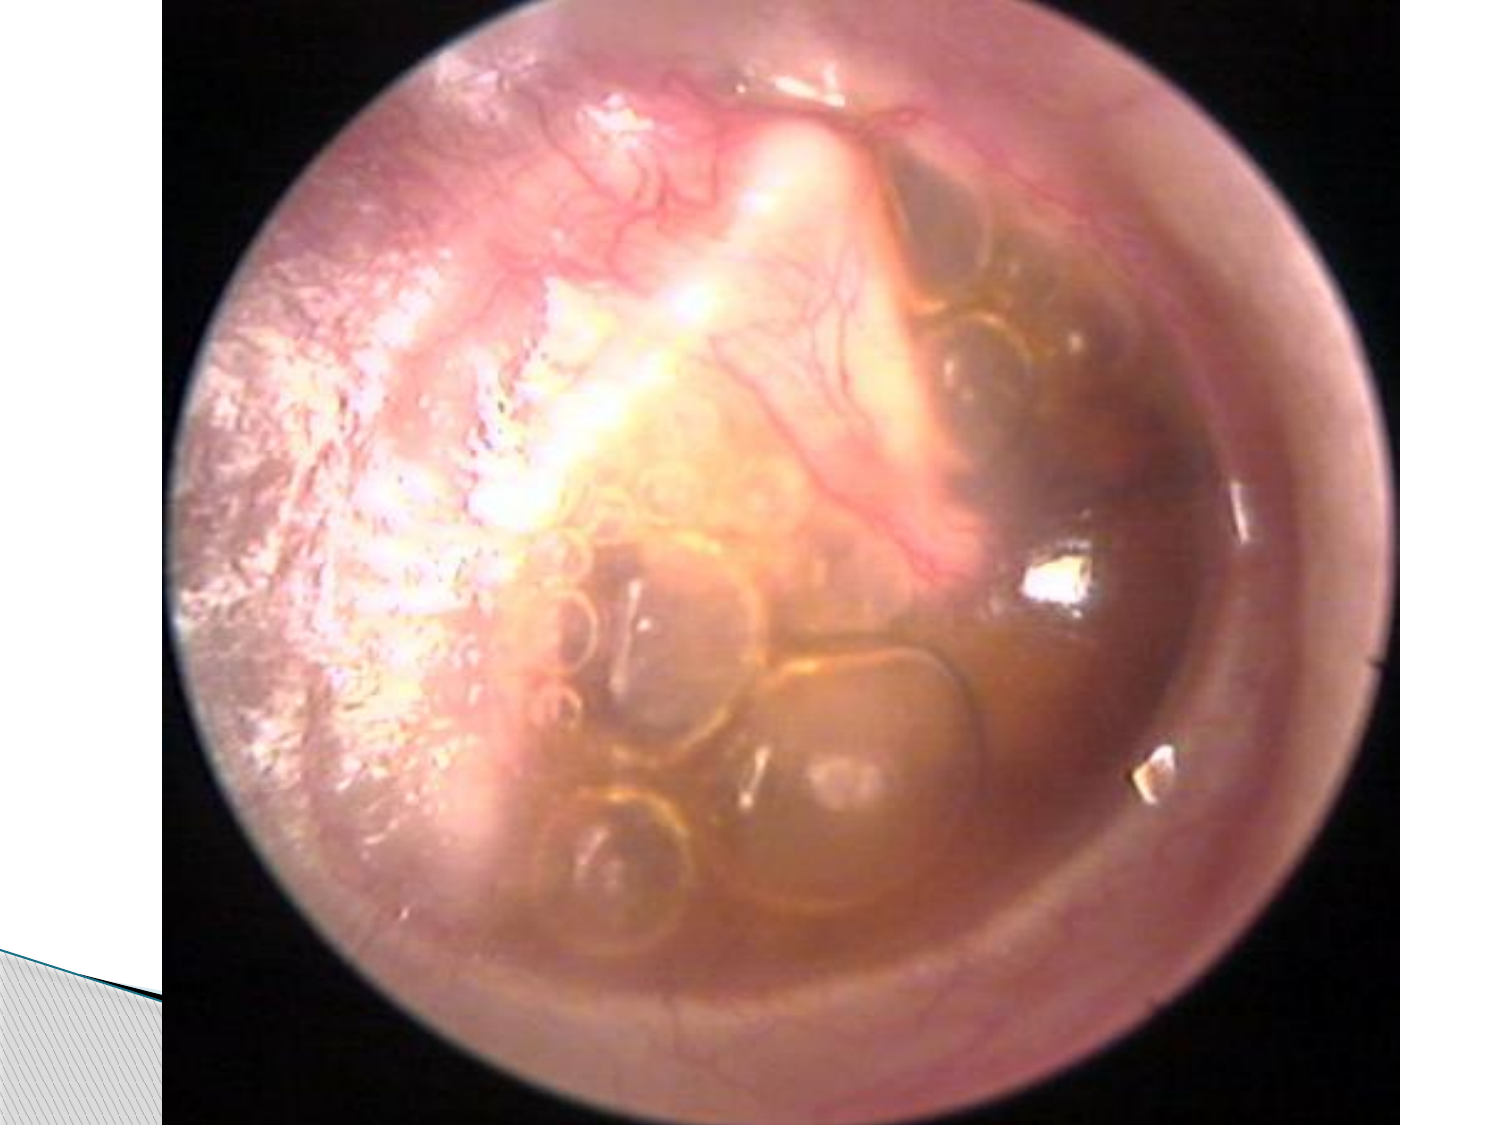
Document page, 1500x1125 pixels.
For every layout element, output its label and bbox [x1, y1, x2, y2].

picture [162, 0, 1401, 1125]
